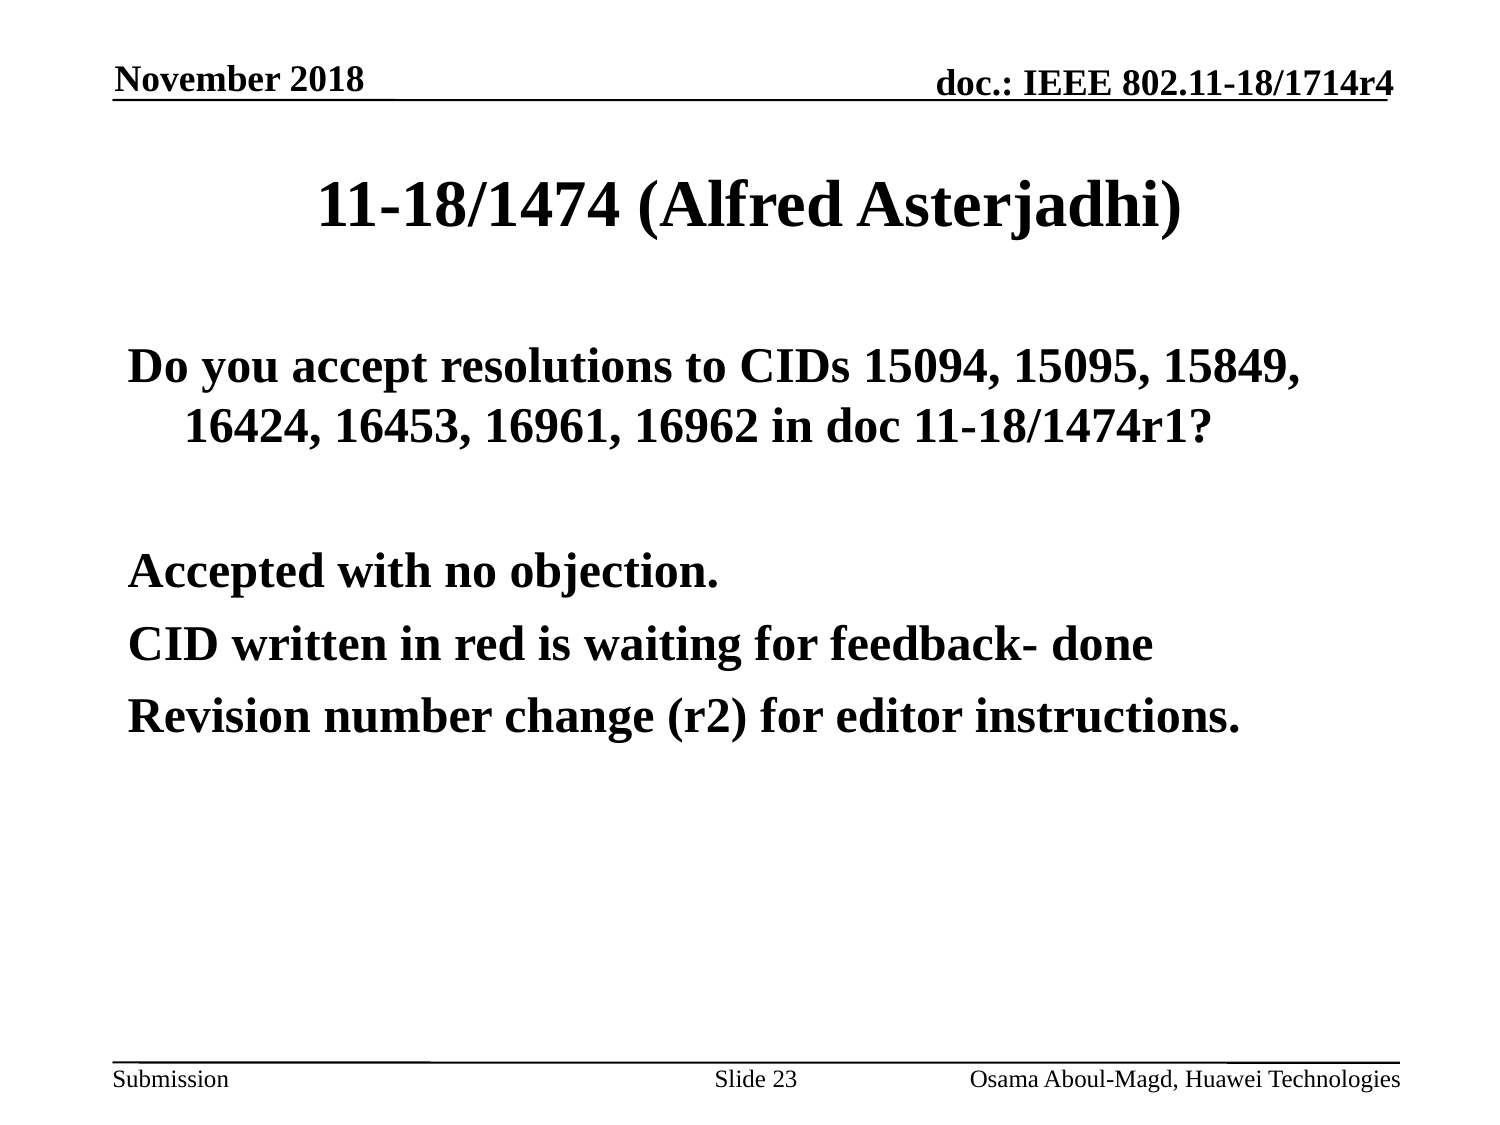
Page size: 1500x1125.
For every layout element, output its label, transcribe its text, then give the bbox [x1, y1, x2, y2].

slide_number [114, 54, 423, 100]
title 11-18/1474 (Alfred Asterjadhi) [112, 112, 1388, 288]
list Do you accept resolutions to CIDs 15094, 15095, 15849, 16424, 16453, 16961, 16962 in doc 11-18/1474r1? Accepted with no objection. CID written in red is waiting for feedback- done Revision number change (r2) for editor instructions. [112, 324, 1388, 1000]
footer Osama Aboul-Magd, Huawei Technologies [878, 1061, 1402, 1093]
slide_number Slide 23 [712, 1061, 800, 1123]
